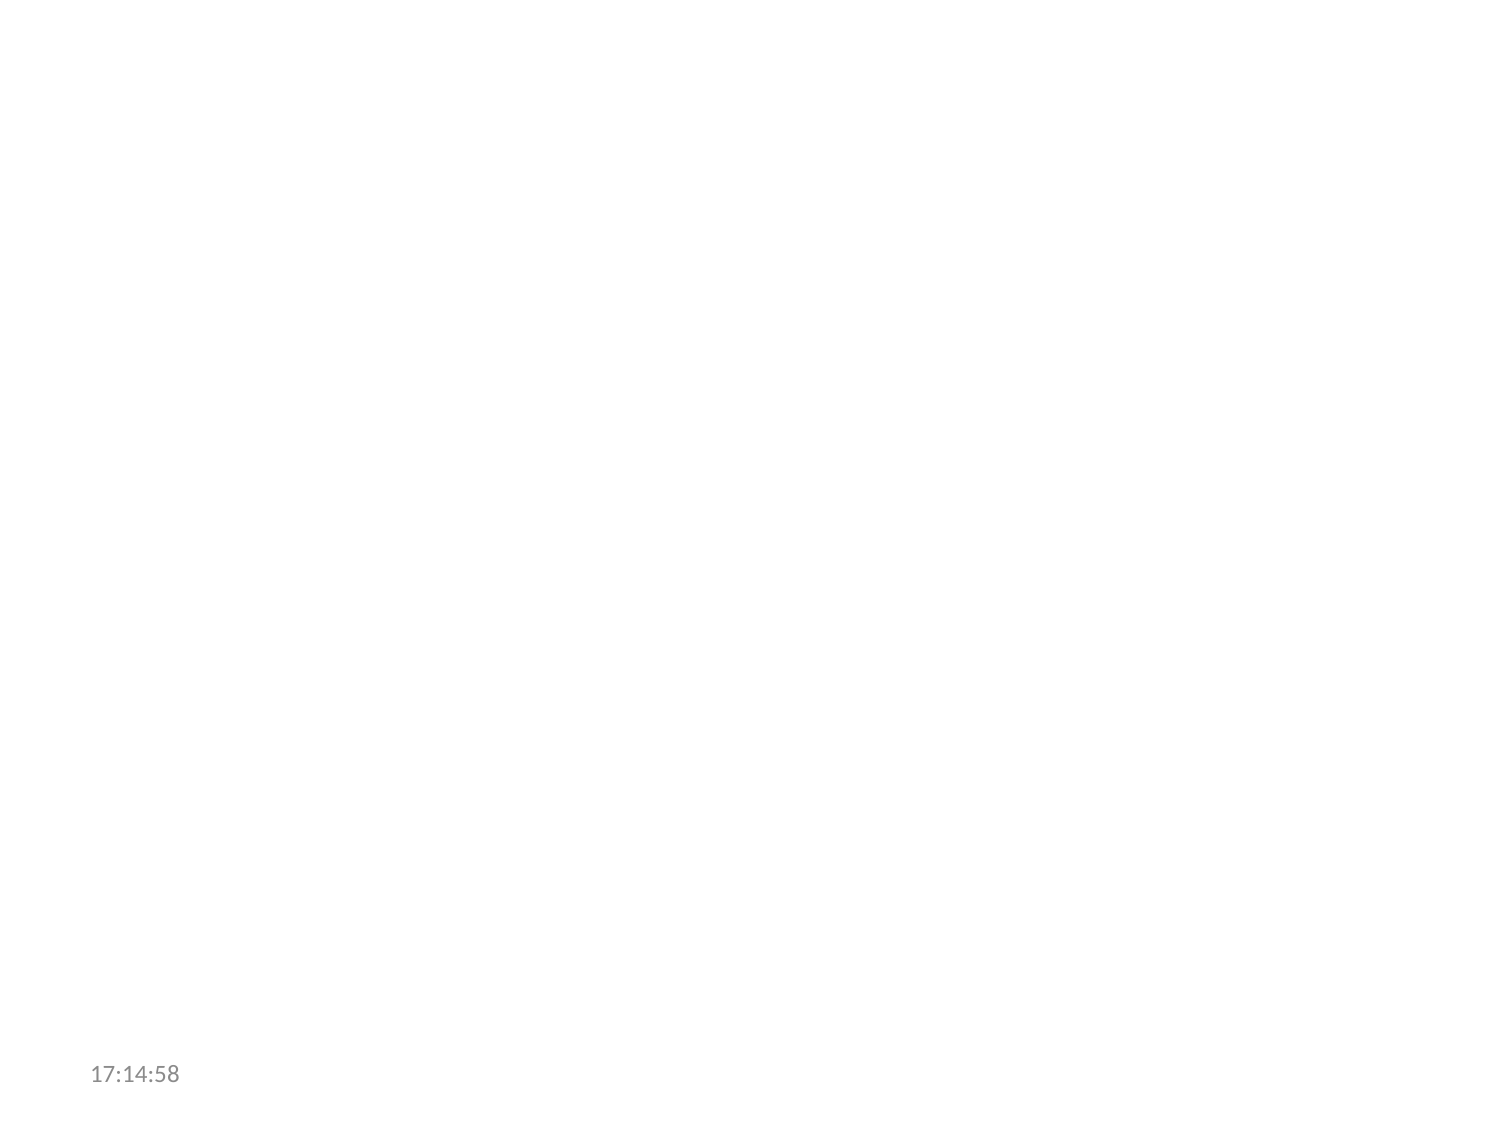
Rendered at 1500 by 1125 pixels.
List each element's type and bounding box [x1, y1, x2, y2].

slide_number [75, 1042, 425, 1103]
